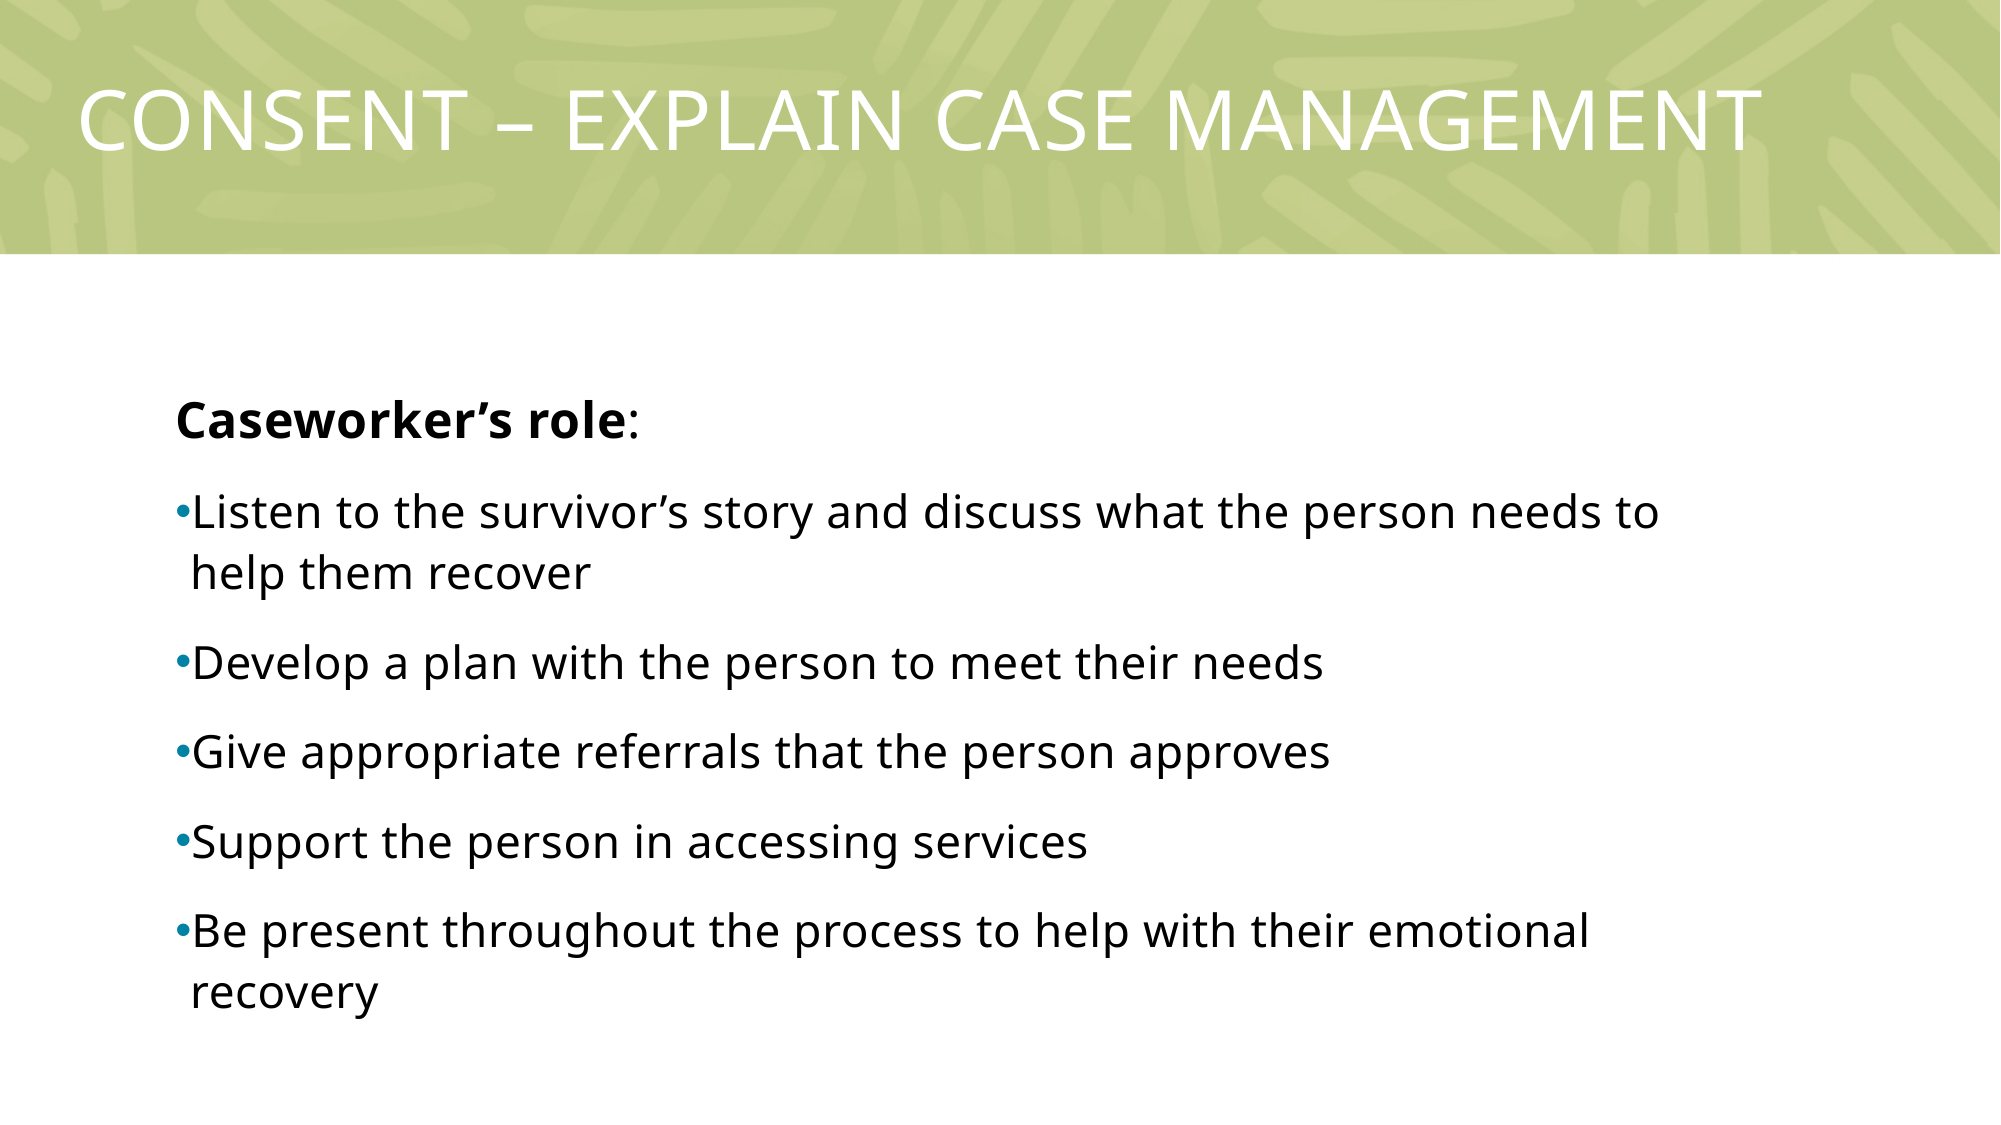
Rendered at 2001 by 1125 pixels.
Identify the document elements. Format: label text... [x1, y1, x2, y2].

title Consent – Explain case management [61, 33, 1938, 220]
list Caseworker’s role: Listen to the survivor’s story and discuss what the person needs to help them recover Develop a plan with the person to meet their needs Give appropriate referrals that the person approves Support the person in accessing services Be present throughout the process to help with their emotional recovery [167, 374, 1763, 1036]
picture [0, 0, 2000, 1125]
